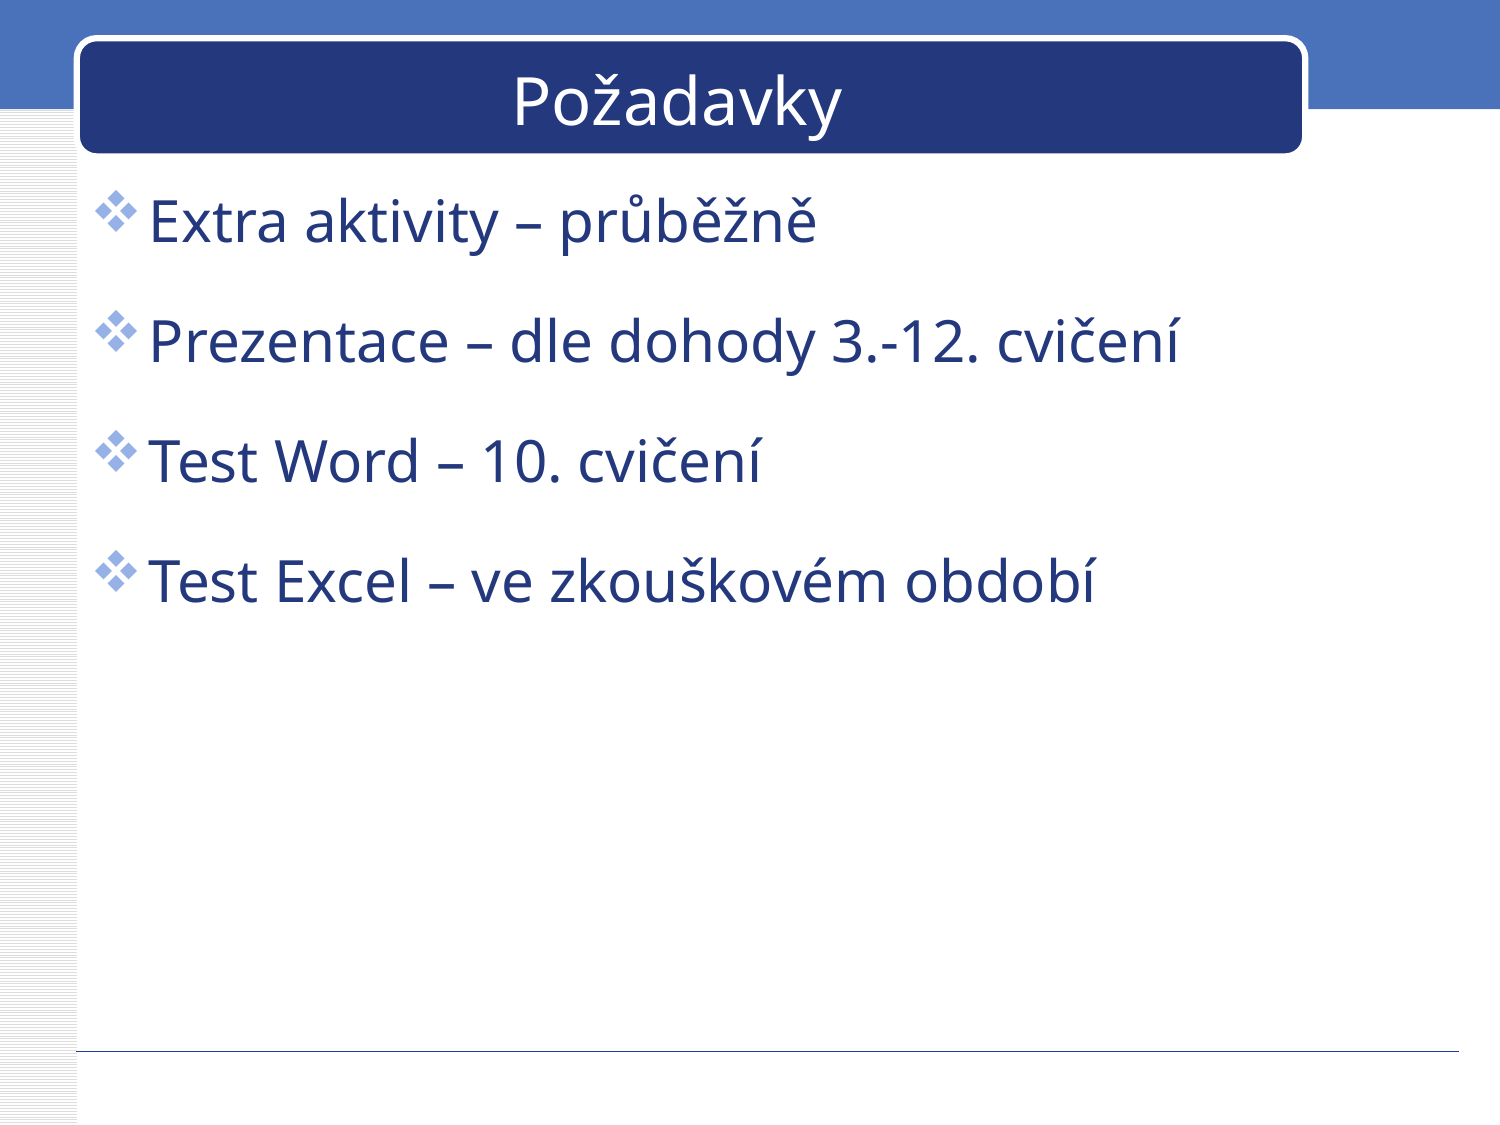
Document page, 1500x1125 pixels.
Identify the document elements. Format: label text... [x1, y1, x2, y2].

title Požadavky [89, 52, 1266, 145]
list Extra aktivity – průběžně Prezentace – dle dohody 3.-12. cvičení Test Word – 10. cvičení Test Excel – ve zkouškovém období [74, 176, 1426, 1038]
